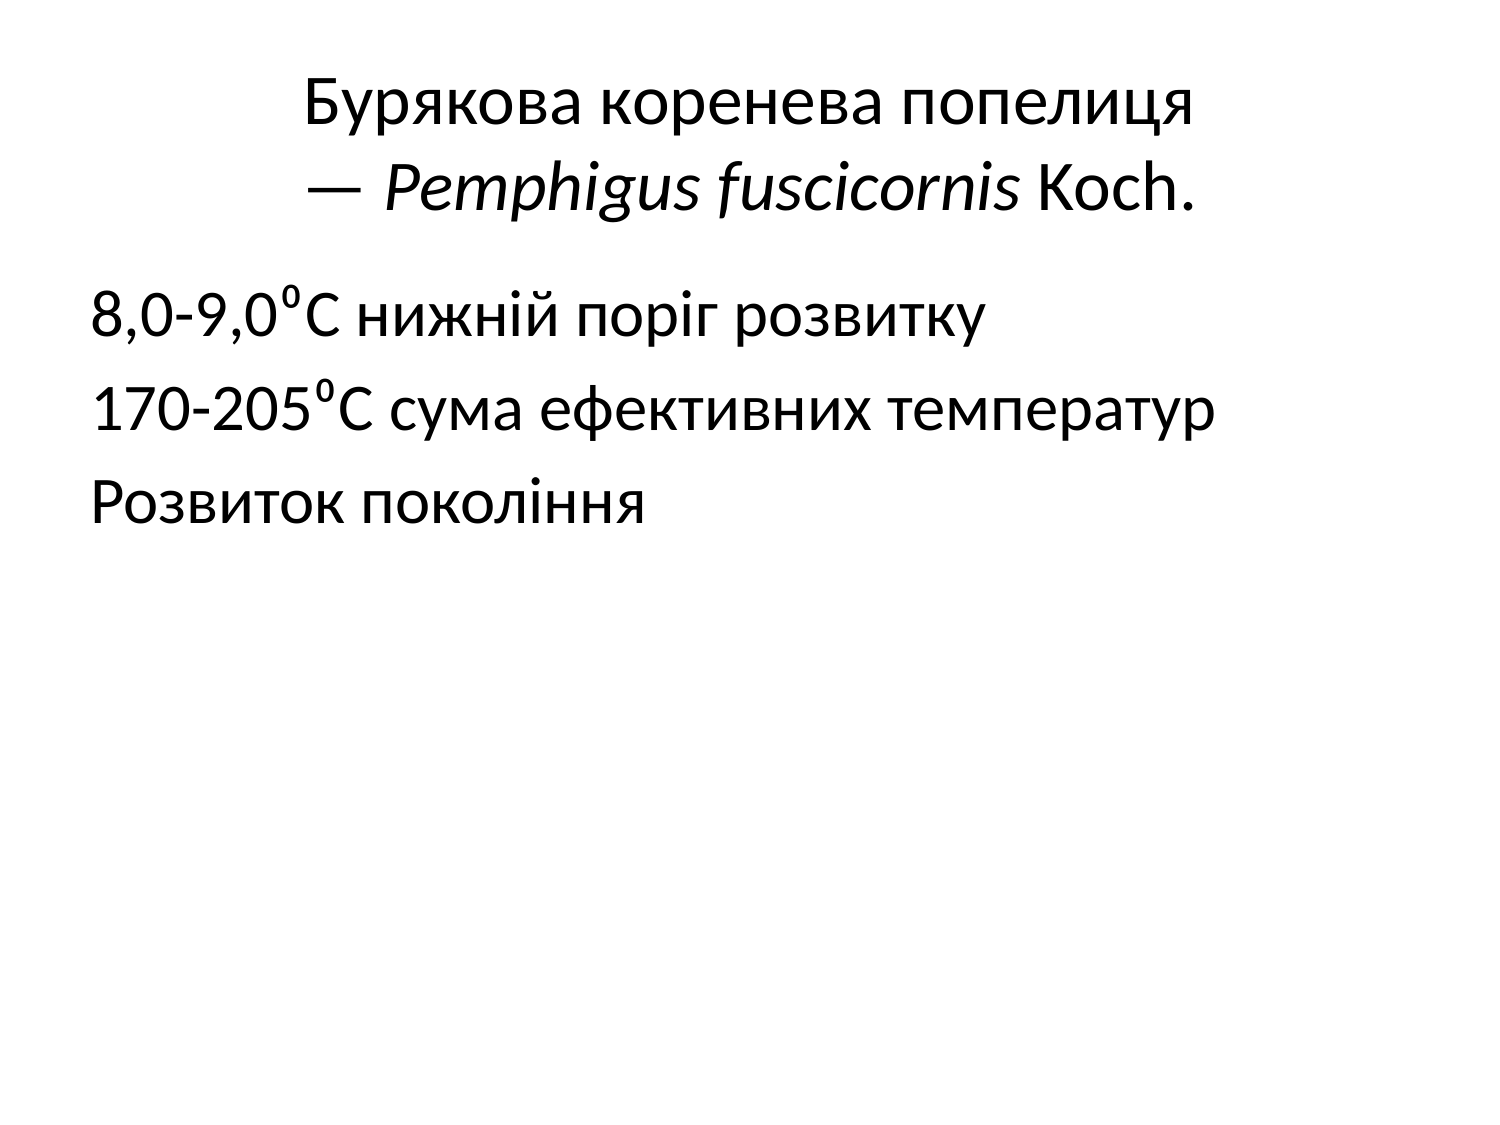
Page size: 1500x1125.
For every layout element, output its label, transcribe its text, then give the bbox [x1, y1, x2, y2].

title Бурякова коренева попелиця — Pemphigus fuscicornis Koch. [75, 45, 1425, 233]
list 8,0-9,0⁰С нижній поріг розвитку 170-205⁰С сума ефективних температур Розвиток покоління [75, 262, 1425, 1005]
